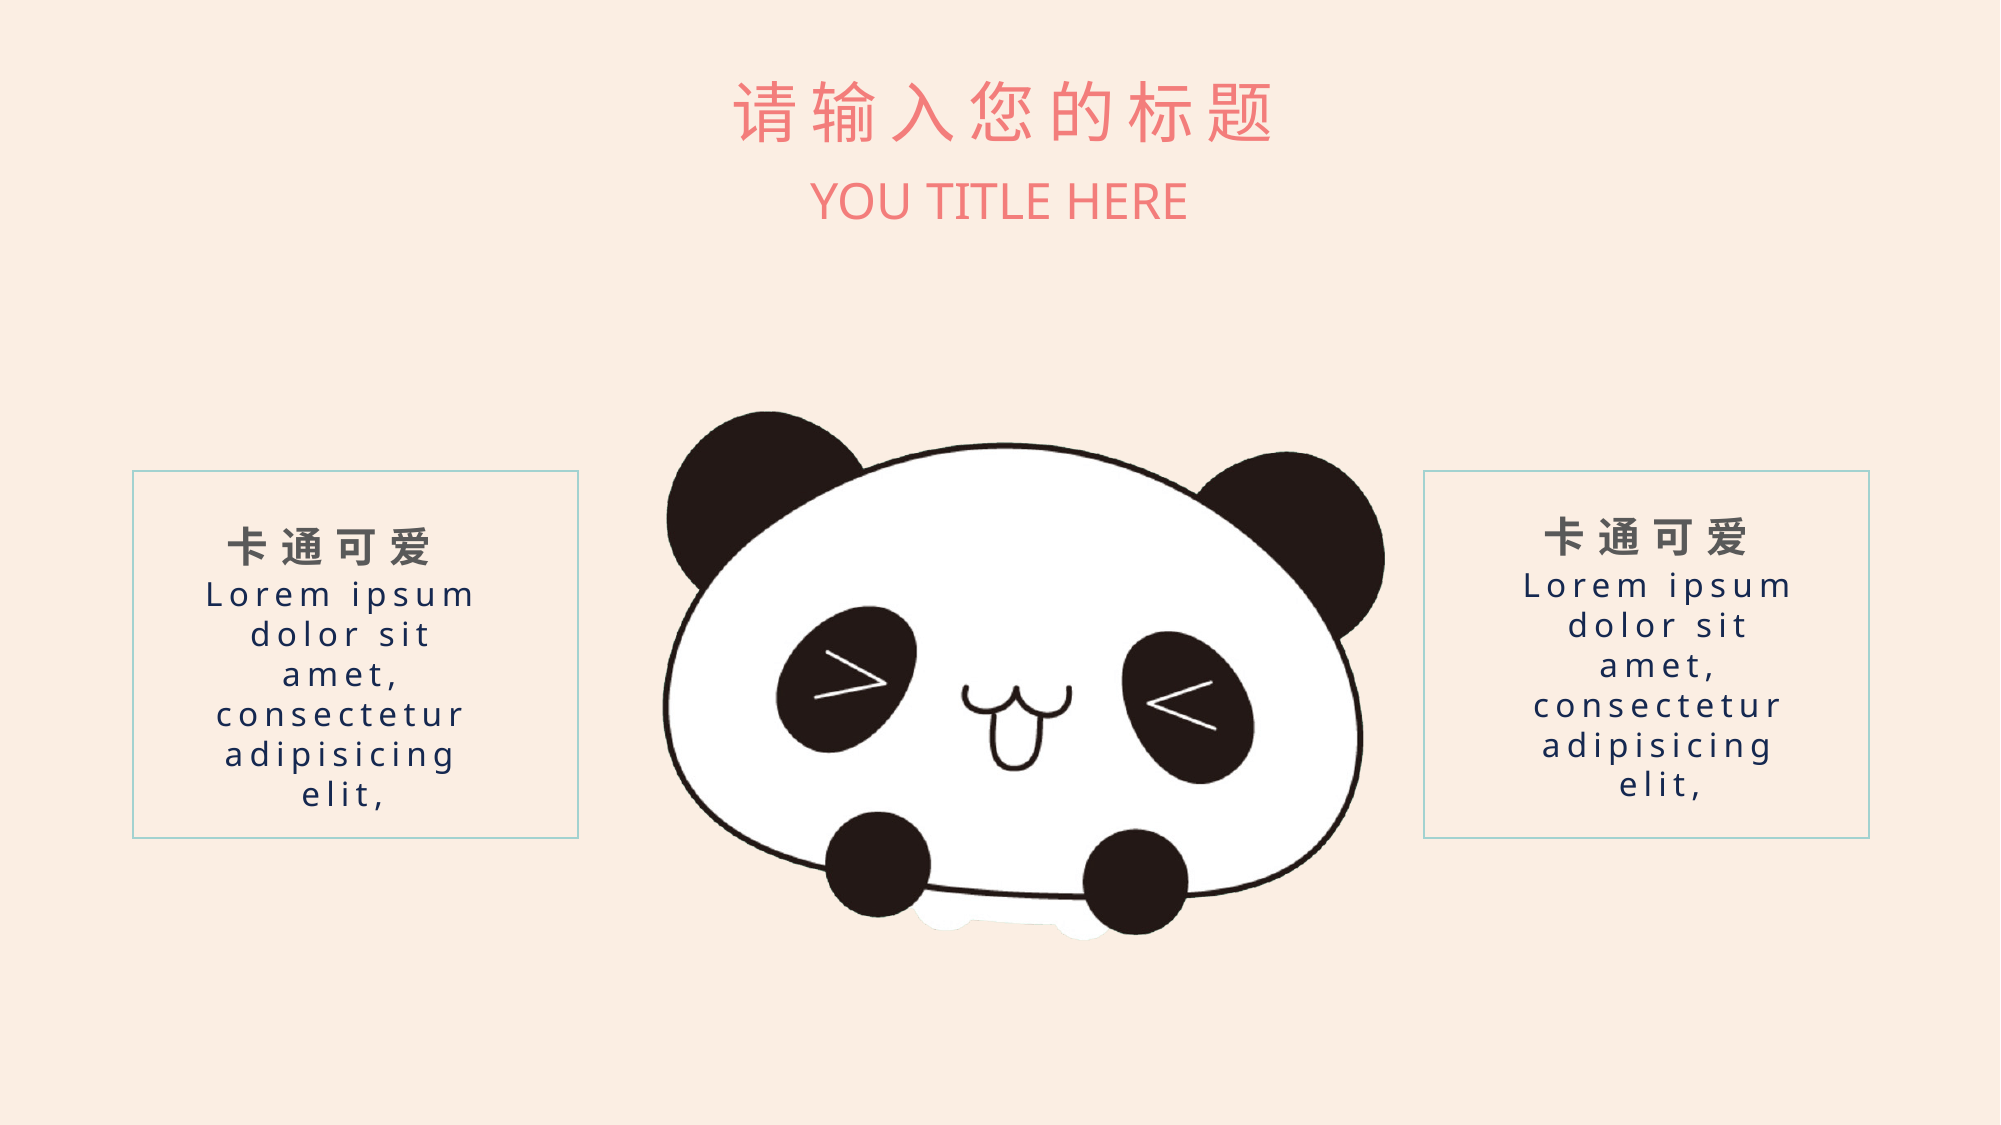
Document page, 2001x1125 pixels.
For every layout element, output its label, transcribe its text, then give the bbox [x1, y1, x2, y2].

picture [621, 300, 1424, 990]
text_box 请输入您的标题 [692, 63, 1313, 159]
text_box [1424, 470, 1870, 839]
text_box YOU TITLE HERE [689, 161, 1310, 237]
text_box [132, 470, 579, 839]
